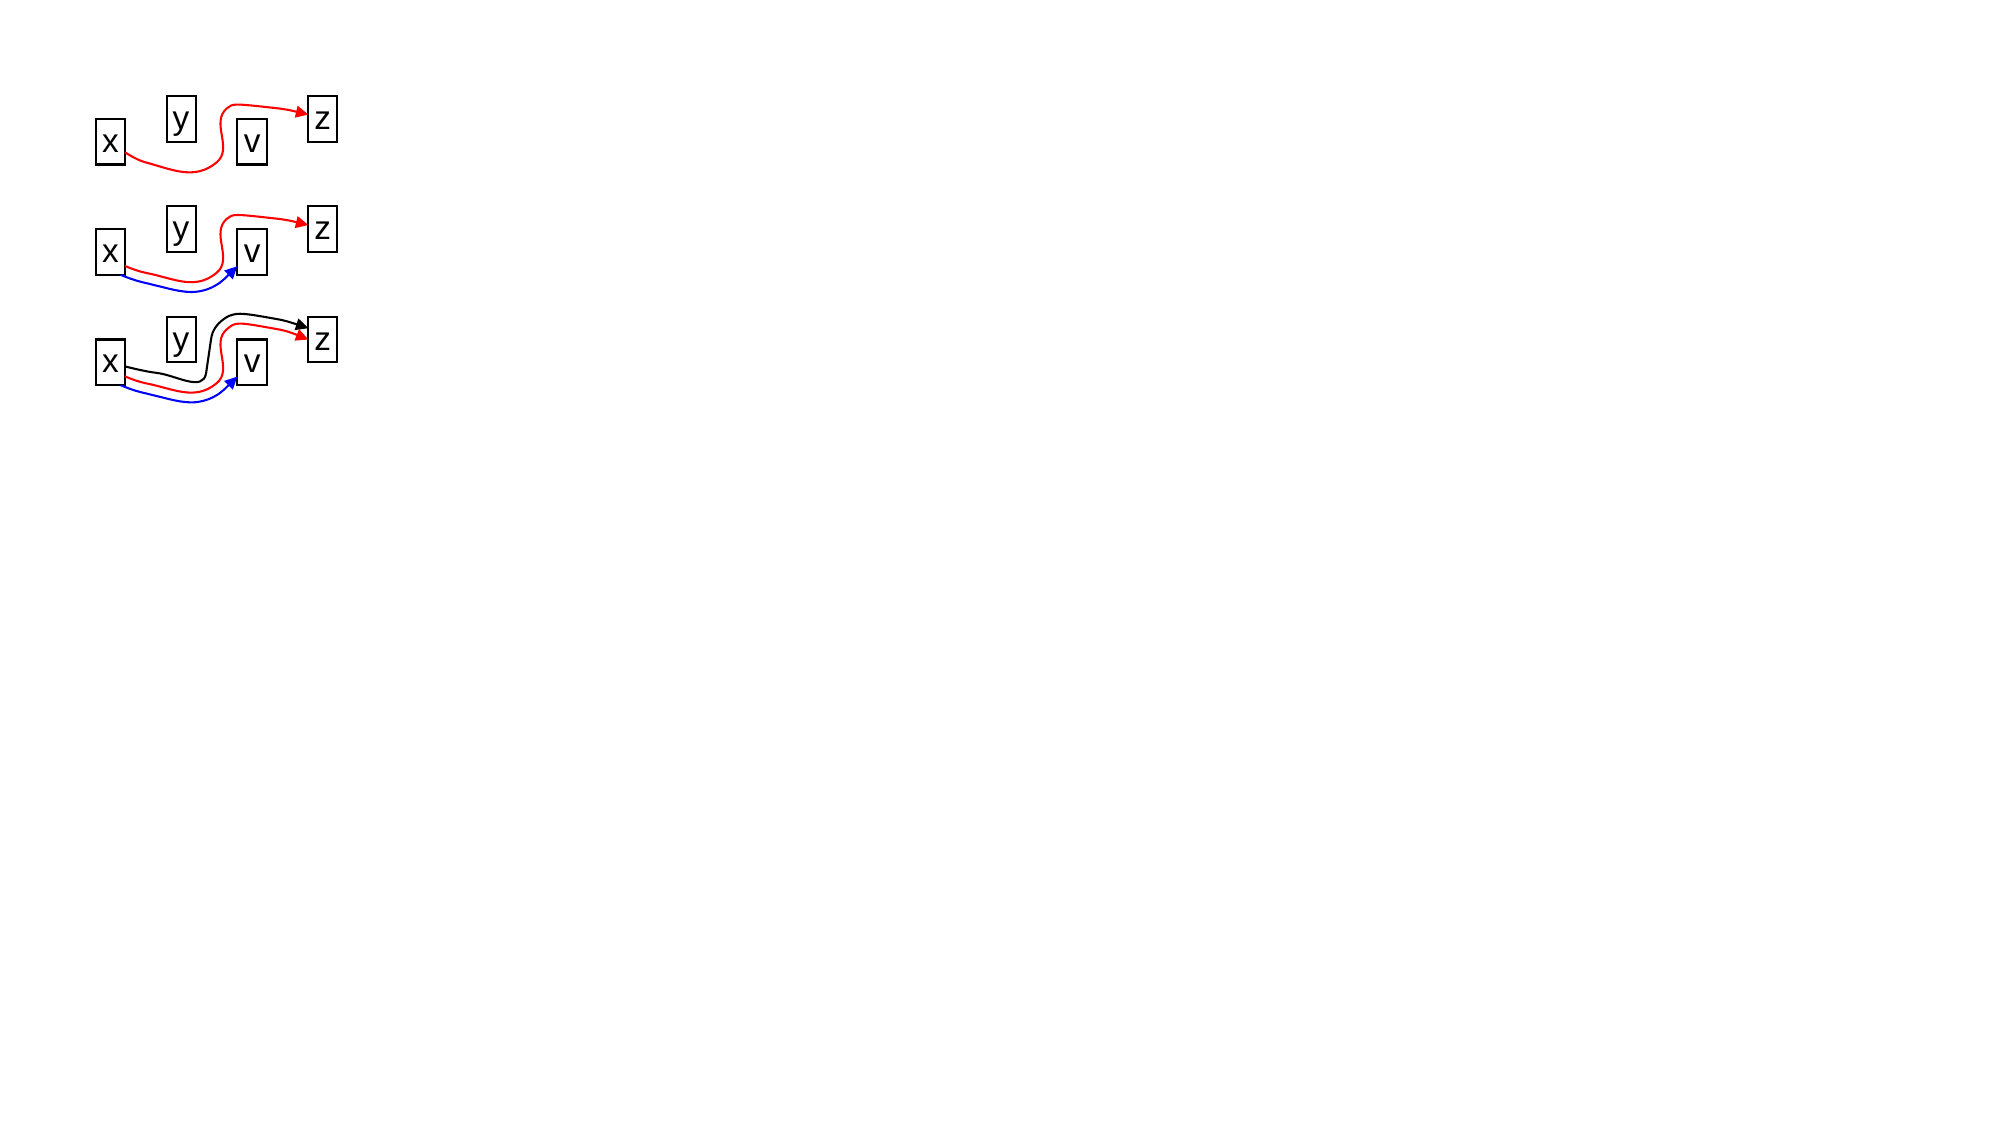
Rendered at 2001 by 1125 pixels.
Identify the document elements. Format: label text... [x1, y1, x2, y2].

text_box [124, 214, 309, 273]
text_box v [237, 124, 267, 165]
text_box x [95, 118, 125, 165]
text_box y [166, 206, 196, 253]
text_box v [237, 235, 267, 275]
text_box v [237, 349, 267, 386]
text_box y [166, 95, 196, 142]
text_box y [166, 316, 196, 357]
text_box [124, 323, 309, 383]
text_box [124, 104, 309, 173]
text_box z [308, 206, 338, 253]
text_box [74, 74, 359, 407]
text_box z [308, 95, 338, 142]
text_box z [308, 316, 338, 363]
text_box x [95, 229, 125, 275]
text_box [120, 266, 238, 293]
text_box [124, 313, 309, 372]
text_box x [95, 339, 125, 386]
text_box [120, 376, 238, 403]
